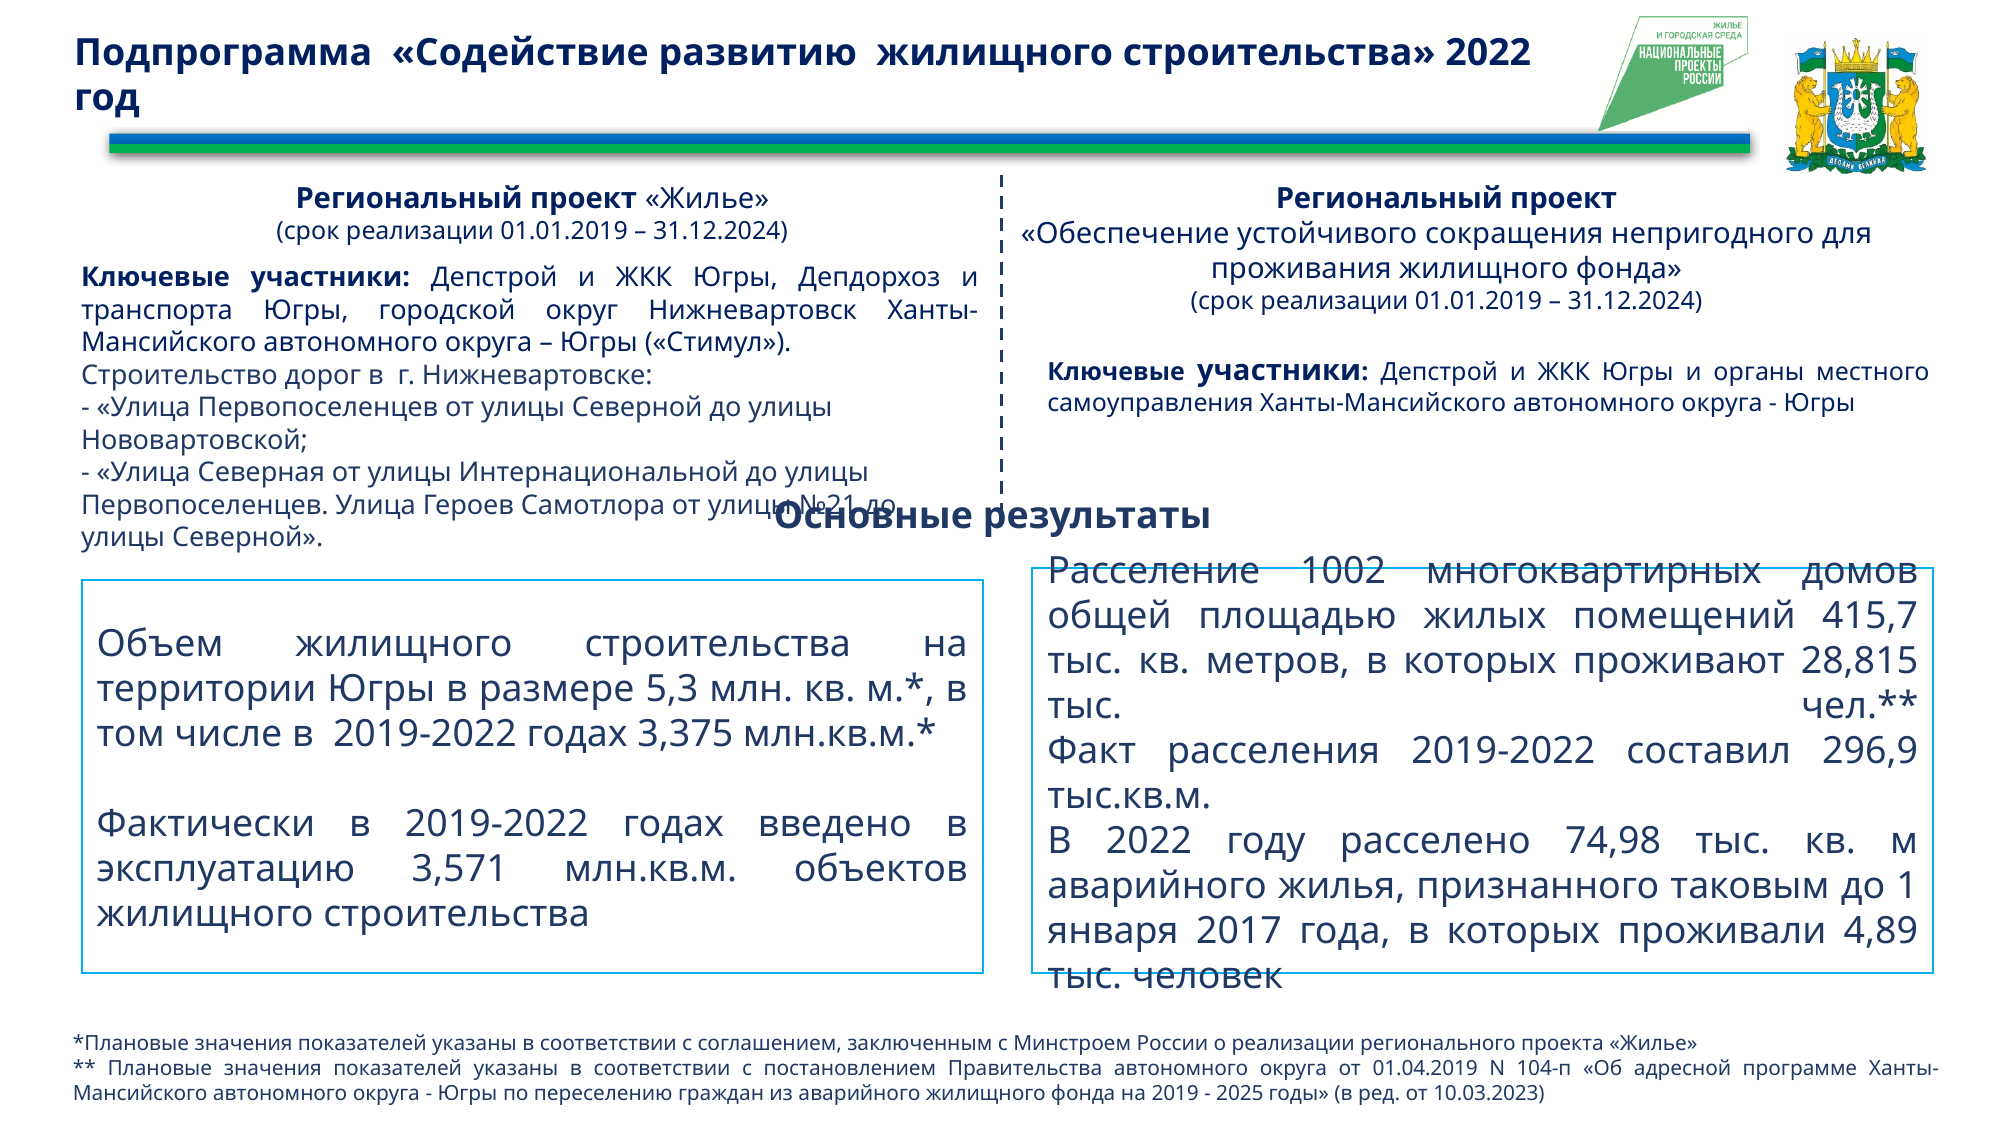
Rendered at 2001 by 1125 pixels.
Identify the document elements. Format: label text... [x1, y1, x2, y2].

text_box Расселение 1002 многоквартирных домов общей площадью жилых помещений 415,7 тыс. кв. метров, в которых проживают 28,815 тыс. чел.** Факт расселения 2019-2022 составил 296,9 тыс.кв.м. В 2022 году расселено 74,98 тыс. кв. м аварийного жилья, признанного таковым до 1 января 2017 года, в которых проживали 4,89 тыс. человек [1031, 567, 1934, 974]
text_box *Плановые значения показателей указаны в соответствии с соглашением, заключенным с Минстроем России о реализации регионального проекта «Жилье» ** Плановые значения показателей указаны в соответствии с постановлением Правительства автономного округа от 01.04.2019 N 104-п «Об адресной программе Ханты-Мансийского автономного округа - Югры по переселению граждан из аварийного жилищного фонда на 2019 - 2025 годы» (в ред. от 10.03.2023) [58, 1022, 1954, 1112]
text_box Подпрограмма «Содействие развитию жилищного строительства» 2022 год [58, 14, 1560, 133]
text_box Региональный проект «Жилье» (срок реализации 01.01.2019 – 31.12.2024) [208, 172, 857, 252]
picture [1598, 16, 1748, 131]
text_box Региональный проект «Обеспечение устойчивого сокращения непригодного для проживания жилищного фонда» (срок реализации 01.01.2019 – 31.12.2024) [992, 172, 1901, 322]
text_box Ключевые участники: Депстрой и ЖКК Югры и органы местного самоуправления Ханты-Мансийского автономного округа - Югры [1032, 343, 1946, 424]
text_box Основные результаты [993, 483, 1246, 543]
text_box Ключевые участники: Депстрой и ЖКК Югры, Депдорхоз и транспорта Югры, городской округ Нижневартовск Ханты-Мансийского автономного округа – Югры («Стимул»). Строительство дорог в г. Нижневартовске: - «Улица Первопоселенцев от улицы Северной до улицы Нововартовской; - «Улица Северная от улицы Интернациональной до улицы Первопоселенцев. Улица Героев Самотлора от улицы №21 до улицы Северной». [66, 252, 993, 590]
picture [1786, 38, 1926, 174]
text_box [109, 133, 1750, 154]
text_box Объем жилищного строительства на территории Югры в размере 5,3 млн. кв. м.*, в том числе в 2019-2022 годах 3,375 млн.кв.м.* Фактически в 2019-2022 годах введено в эксплуатацию 3,571 млн.кв.м. объектов жилищного строительства [81, 579, 984, 974]
